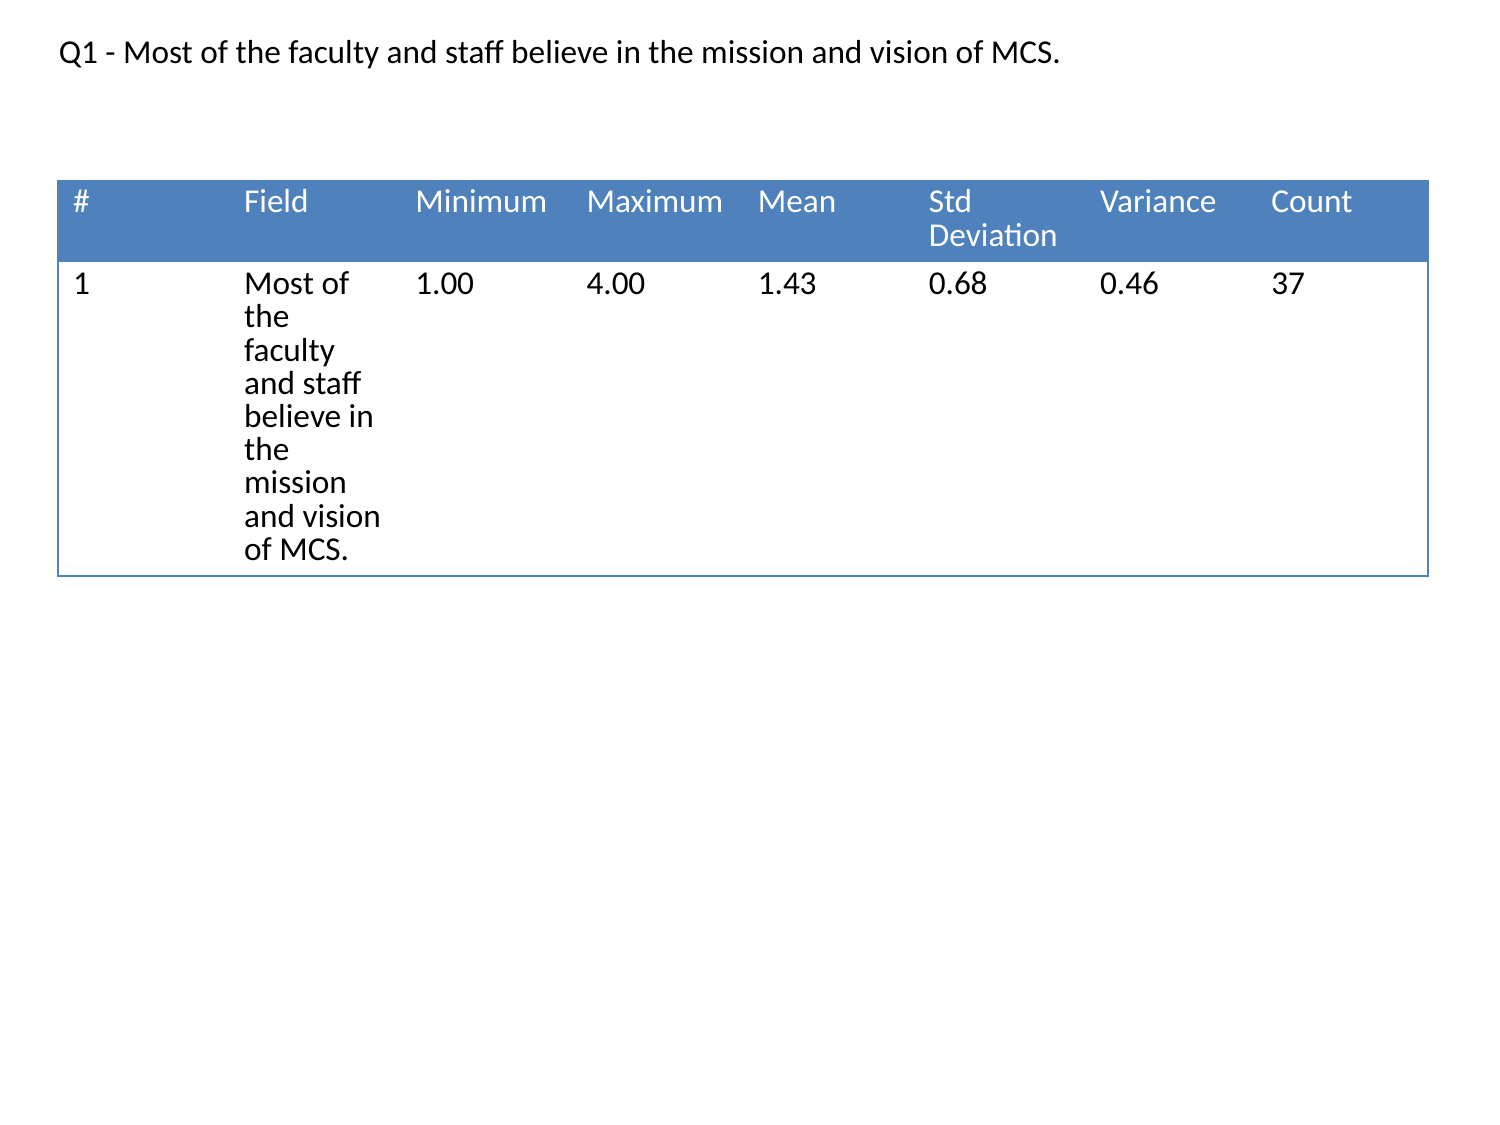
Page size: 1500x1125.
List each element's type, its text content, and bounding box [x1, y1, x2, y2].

table_cell 1.00 [400, 262, 572, 575]
table_header # [59, 181, 229, 262]
table_cell 0.68 [914, 262, 1085, 575]
table_cell 0.46 [1085, 262, 1256, 575]
text_box Q1 - Most of the faculty and staff believe in the mission and vision of MCS. [44, 22, 1395, 84]
table_cell Most of the faculty and staff believe in the mission and vision of MCS. [229, 262, 400, 575]
table_header Std Deviation [914, 181, 1085, 262]
table_header Minimum [400, 181, 572, 262]
table_header Count [1256, 181, 1427, 262]
table_cell 4.00 [572, 262, 743, 575]
table_cell 1.43 [743, 262, 914, 575]
table_header Maximum [572, 181, 743, 262]
table_header Mean [743, 181, 914, 262]
table_cell 1 [59, 262, 229, 575]
table_cell 37 [1256, 262, 1427, 575]
table_header Variance [1085, 181, 1256, 262]
table_header Field [229, 181, 400, 262]
